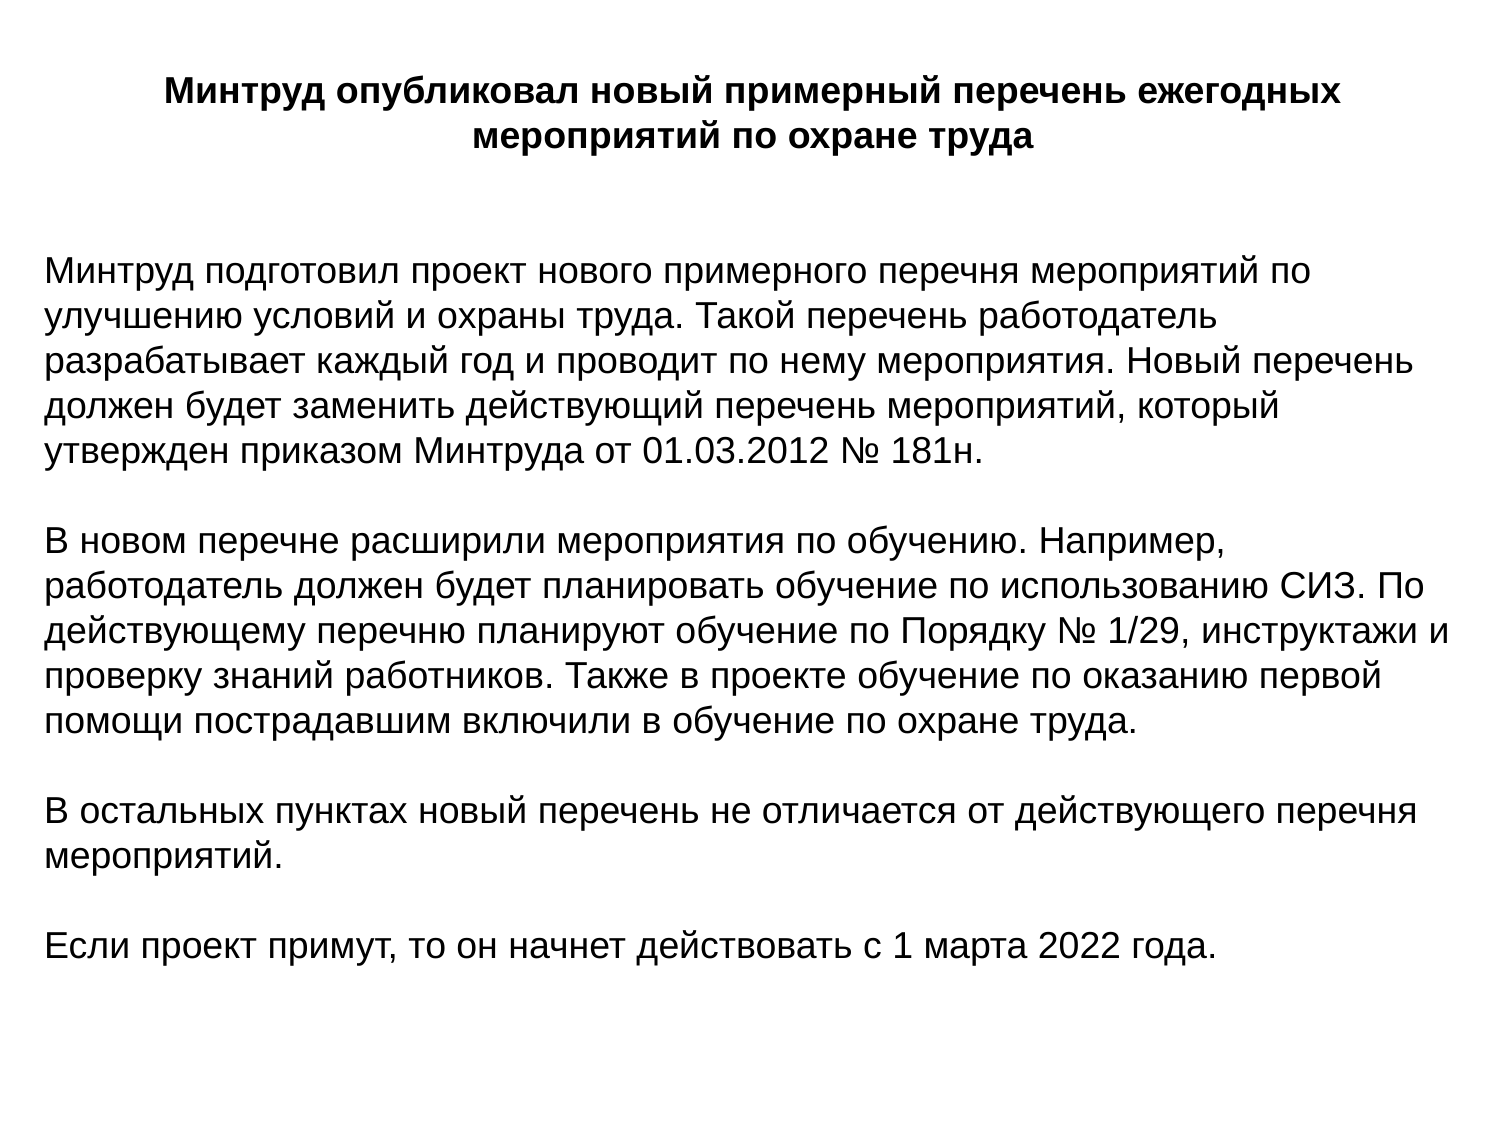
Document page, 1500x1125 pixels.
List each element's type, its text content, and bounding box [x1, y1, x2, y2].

text_box Минтруд опубликовал новый примерный перечень ежегодных мероприятий по охране труда Минтруд подготовил проект нового примерного перечня мероприятий по улучшению условий и охраны труда. Такой перечень работодатель разрабатывает каждый год и проводит по нему мероприятия. Новый перечень должен будет заменить действующий перечень мероприятий, который утвержден приказом Минтруда от 01.03.2012 № 181н. В новом перечне расширили мероприятия по обучению. Например, работодатель должен будет планировать обучение по использованию СИЗ. По действующему перечню планируют обучение по Порядку № 1/29, инструктажи и проверку знаний работников. Также в проекте обучение по оказанию первой помощи пострадавшим включили в обучение по охране труда. В остальных пунктах новый перечень не отличается от действующего перечня мероприятий. Если проект примут, то он начнет действовать с 1 марта 2022 года. [29, 58, 1477, 1125]
